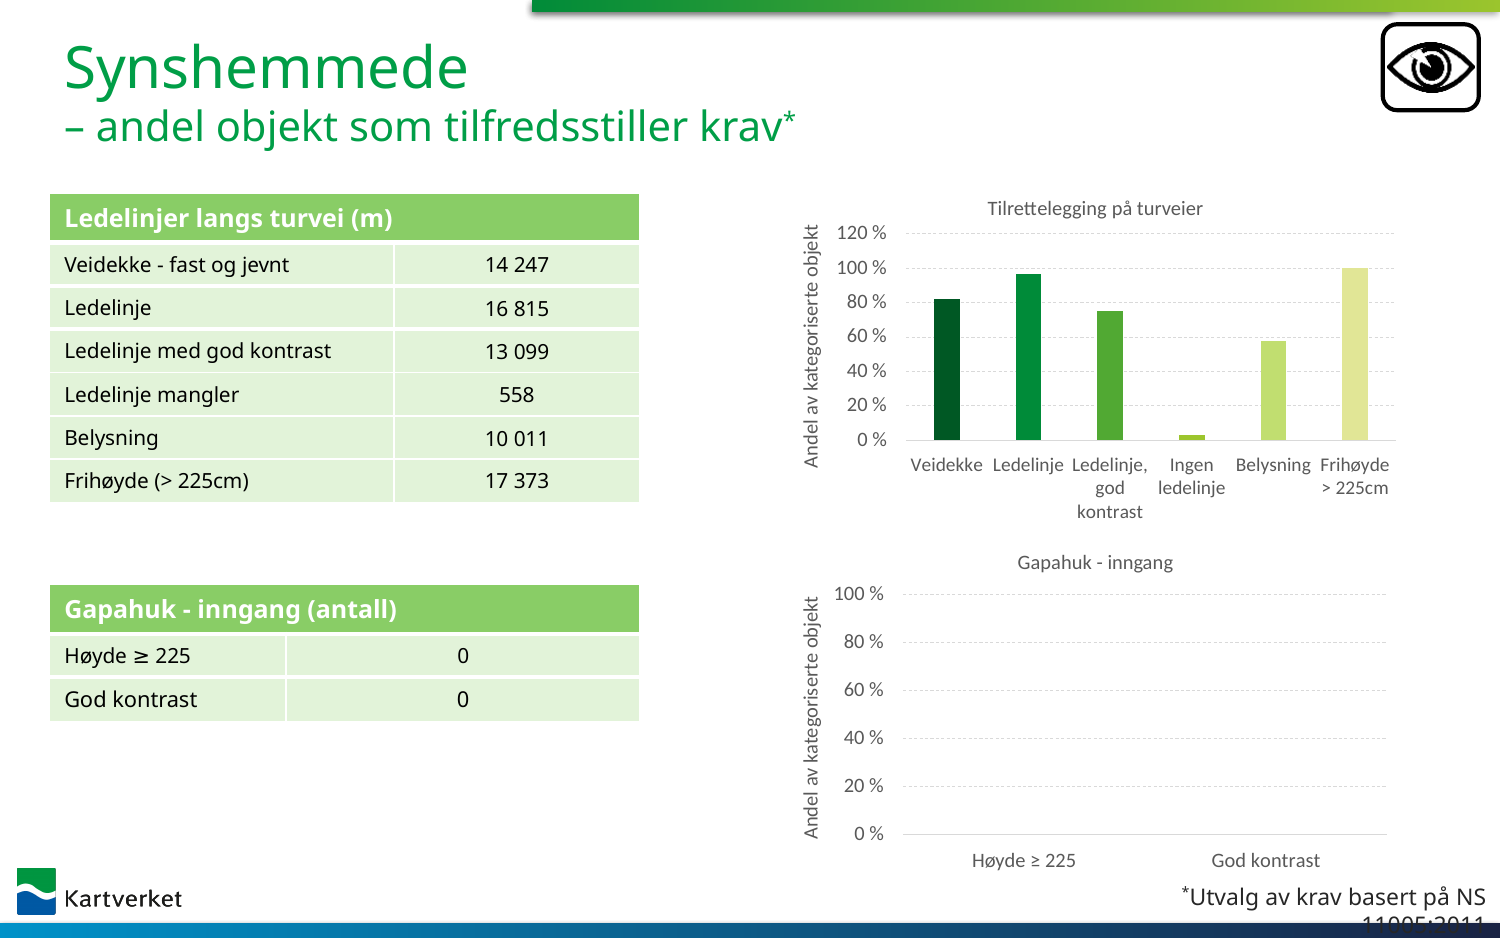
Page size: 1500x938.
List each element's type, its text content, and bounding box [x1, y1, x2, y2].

text_box *Utvalg av krav basert på NS 11005:2011 [1068, 873, 1500, 938]
table_cell 558 [395, 373, 639, 415]
table_cell Ledelinje med god kontrast [50, 331, 393, 372]
table_cell Belysning [50, 417, 393, 458]
table_cell 0 [287, 679, 639, 721]
table_cell 13 099 [395, 331, 639, 372]
table_header Ledelinjer langs turvei (m) [50, 194, 639, 240]
table_cell Frihøyde (> 225cm) [50, 460, 393, 502]
table_cell 17 373 [395, 460, 639, 502]
table_cell 10 011 [395, 417, 639, 458]
picture [791, 187, 1400, 526]
table_cell Ledelinje [50, 288, 393, 327]
table_cell 16 815 [395, 288, 639, 327]
picture [791, 541, 1400, 880]
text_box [1382, 24, 1480, 111]
text_box Synshemmede – andel objekt som tilfredsstiller krav* [49, 24, 1431, 158]
table_header Gapahuk - inngang (antall) [50, 585, 639, 632]
table_cell 14 247 [395, 245, 639, 284]
table_cell 0 [287, 636, 639, 675]
table_cell Ledelinje mangler [50, 373, 393, 415]
table_cell God kontrast [50, 679, 285, 721]
table_cell Høyde ≥ 225 [50, 636, 285, 675]
table_cell Veidekke - fast og jevnt [50, 245, 393, 284]
